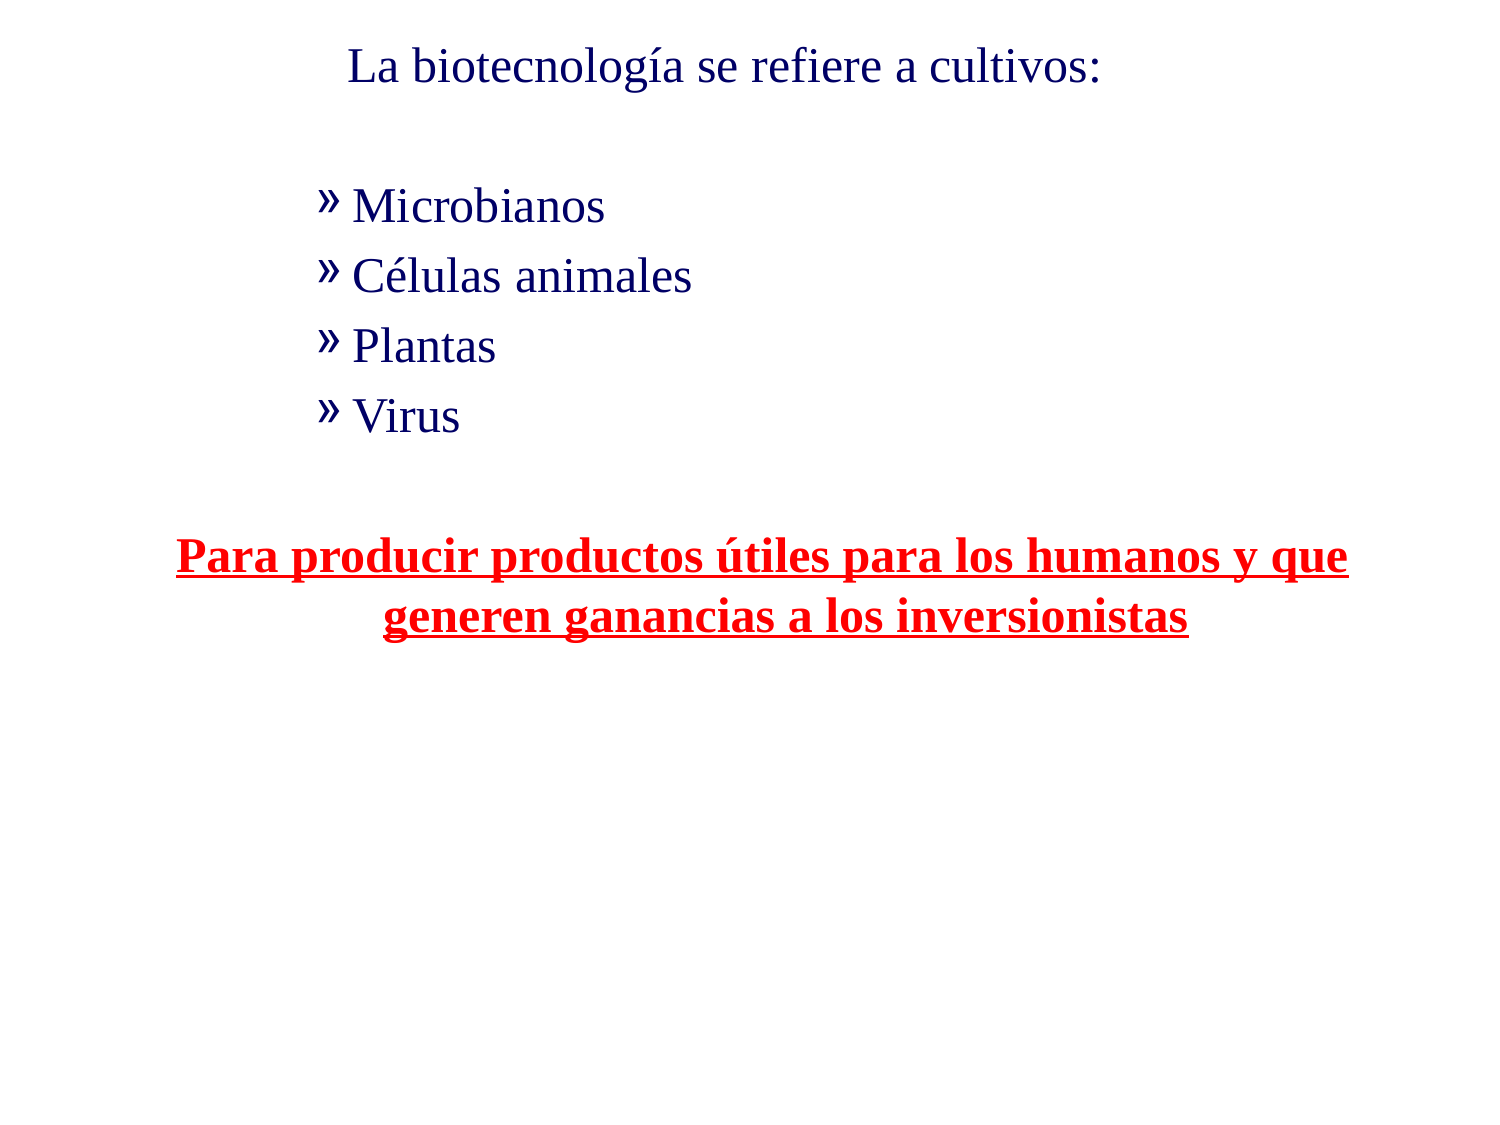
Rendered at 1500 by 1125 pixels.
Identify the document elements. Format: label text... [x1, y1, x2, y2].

list La biotecnología se refiere a cultivos: Microbianos Células animales Plantas Virus Para producir productos útiles para los humanos y que generen ganancias a los inversionistas [0, 24, 1451, 926]
